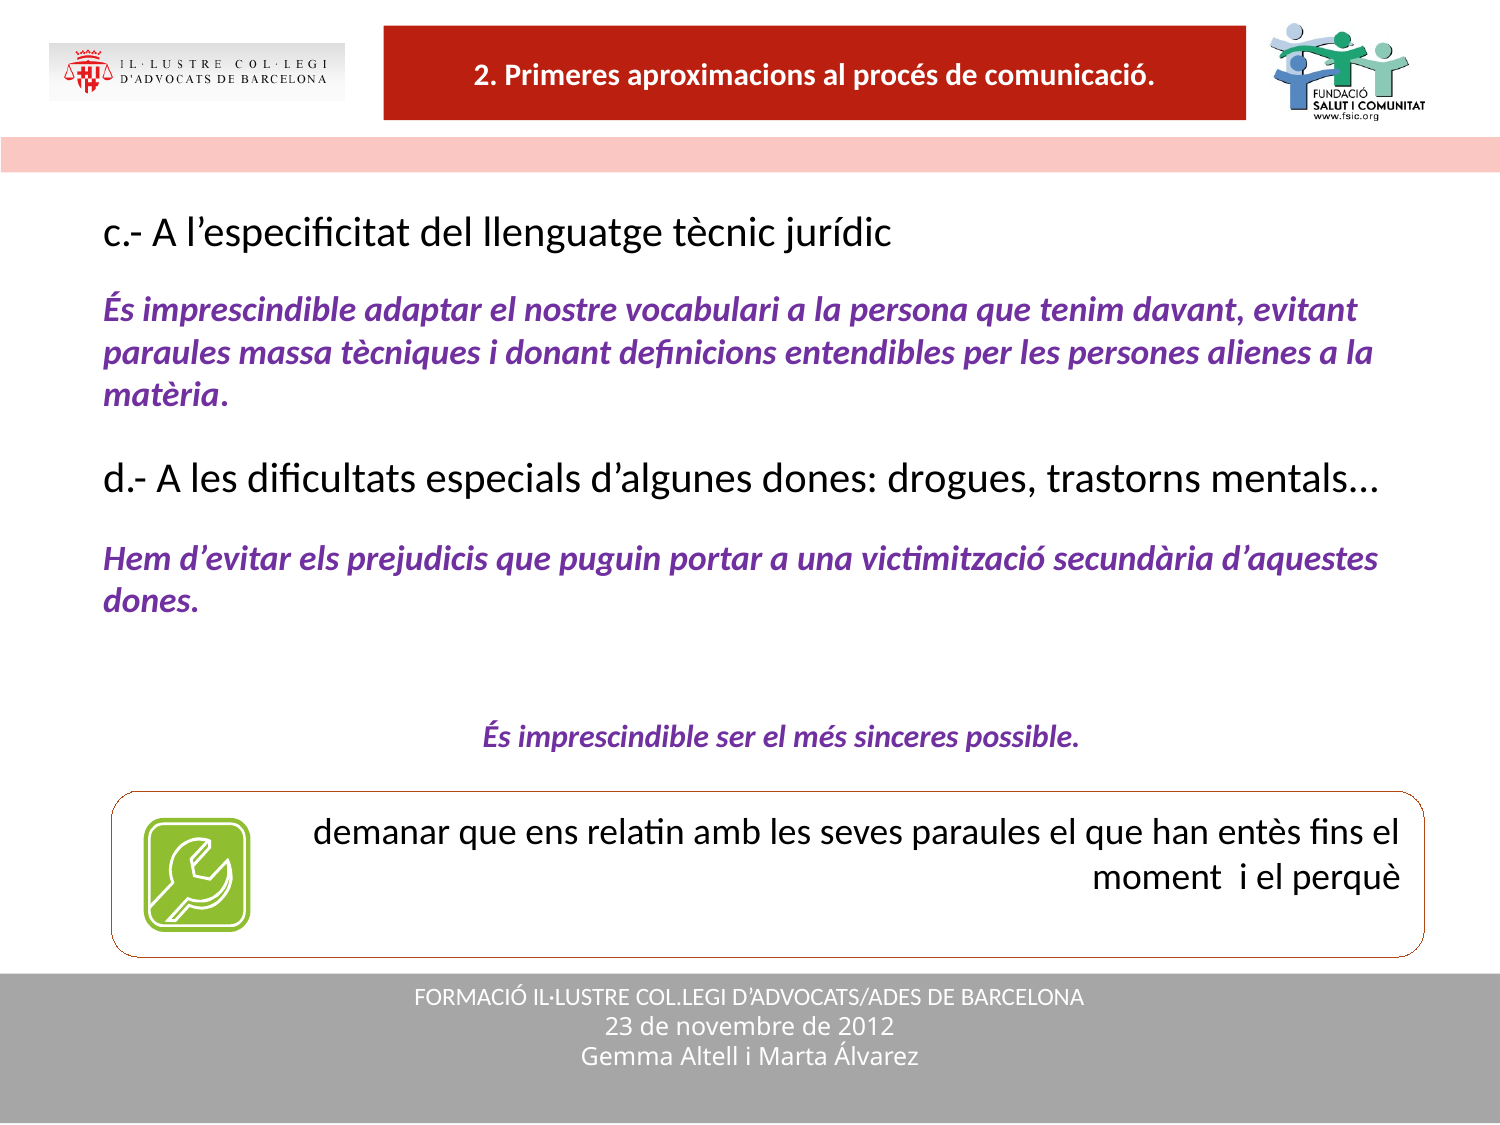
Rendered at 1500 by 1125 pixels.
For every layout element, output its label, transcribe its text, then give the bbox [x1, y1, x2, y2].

text_box FORMACIÓ IL·LUSTRE COL.LEGI D’ADVOCATS/ADES DE BARCELONA 23 de novembre de 2012 Gemma Altell i Marta Álvarez [0, 973, 1500, 1124]
picture [1269, 22, 1425, 121]
text_box [0, 137, 1500, 173]
list c.- A l’especificitat del llenguatge tècnic jurídic És imprescindible adaptar el nostre vocabulari a la persona que tenim davant, evitant paraules massa tècniques i donant definicions entendibles per les persones alienes a la matèria. d.- A les dificultats especials d’algunes dones: drogues, trastorns mentals... Hem d’evitar els prejudicis que puguin portar a una victimització secundària d’aquestes dones. És imprescindible ser el més sinceres possible. [88, 196, 1483, 767]
picture [142, 816, 252, 933]
text_box 2. Primeres aproximacions al procés de comunicació. [383, 25, 1247, 121]
text_box demanar que ens relatin amb les seves paraules el que han entès fins el moment i el perquè [111, 791, 1425, 958]
picture [48, 43, 346, 101]
